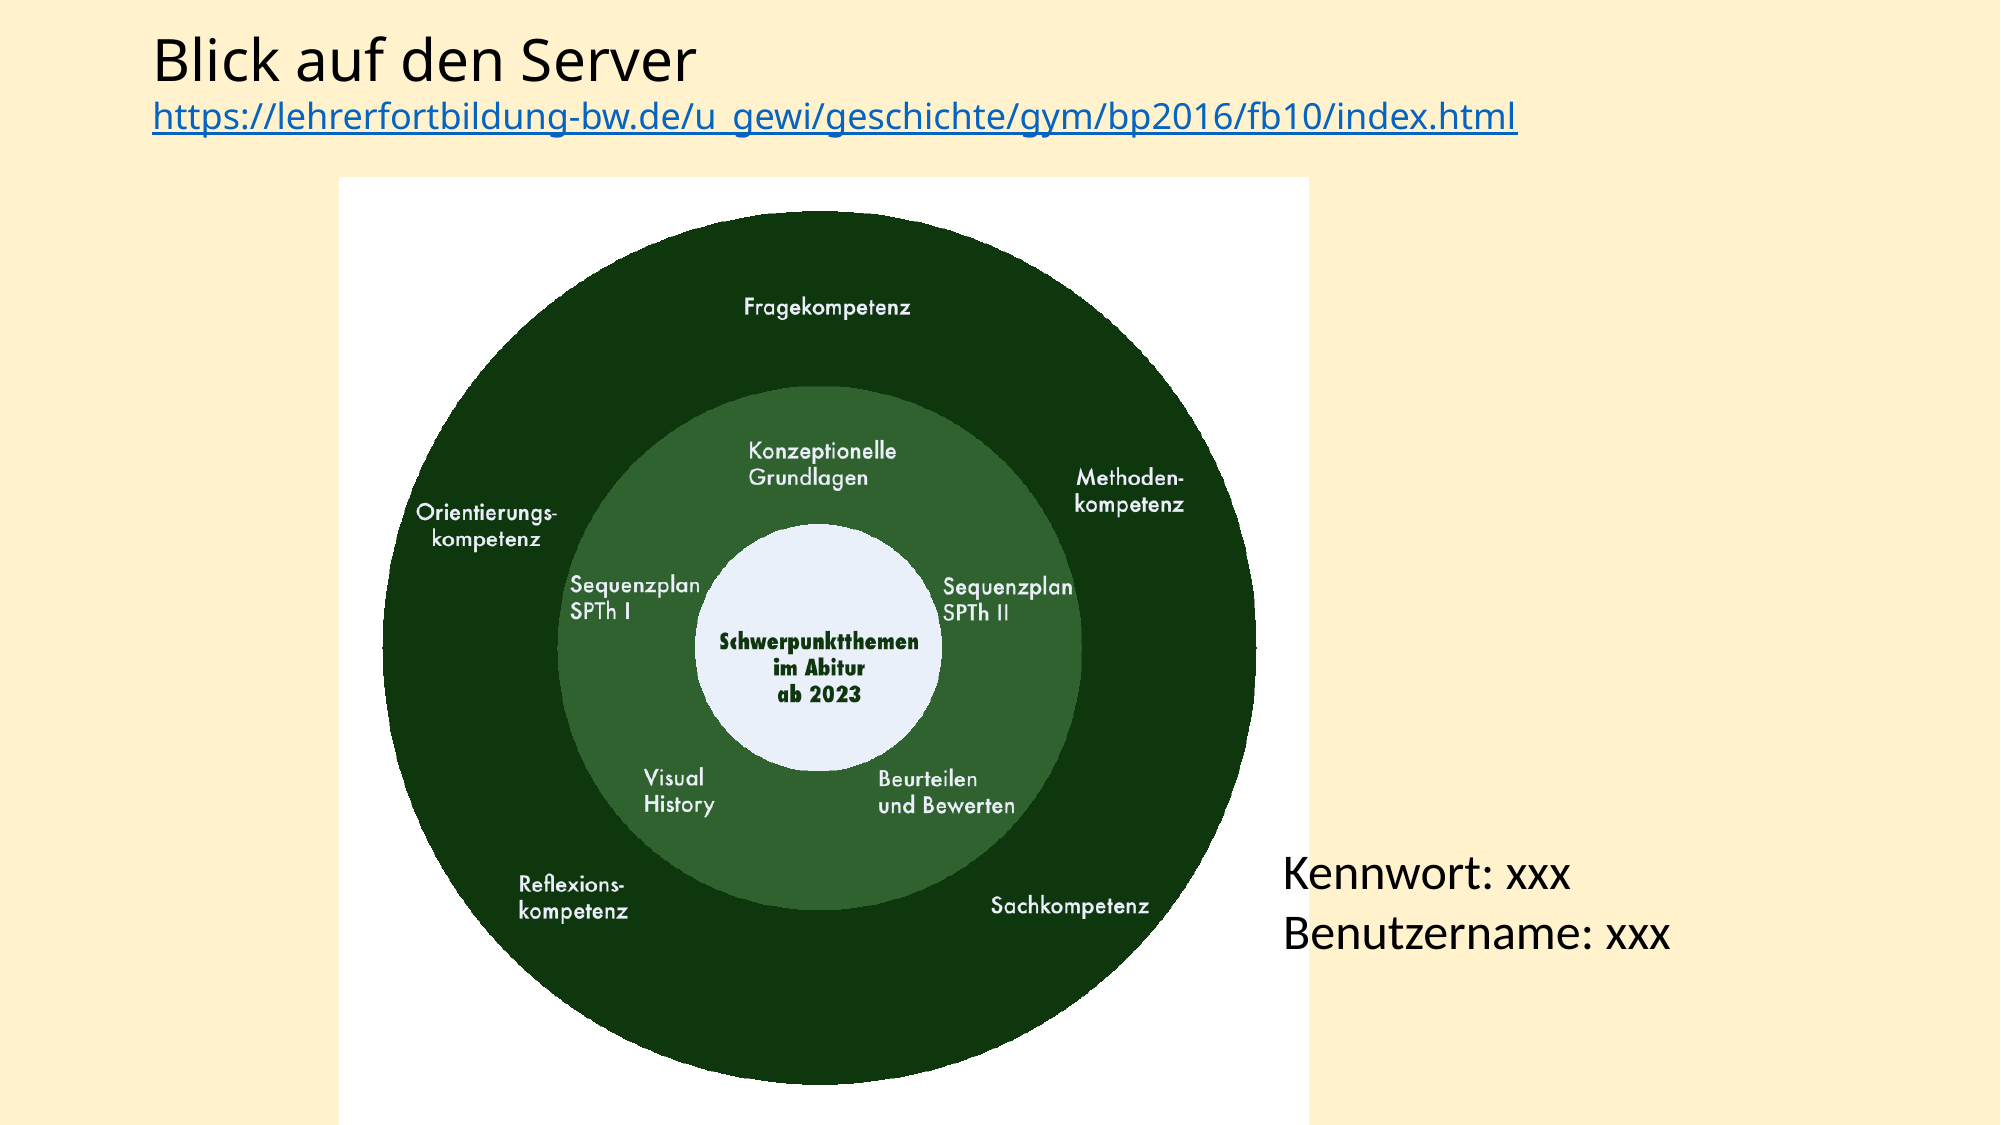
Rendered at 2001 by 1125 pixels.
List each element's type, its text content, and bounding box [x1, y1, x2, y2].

picture [338, 177, 1310, 1125]
text_box Kennwort: xxx Benutzername: xxx [1310, 831, 1944, 967]
title Blick auf den Server https://lehrerfortbildung-bw.de/u_gewi/geschichte/gym/bp2016/fb10/index.html [137, 22, 1863, 146]
